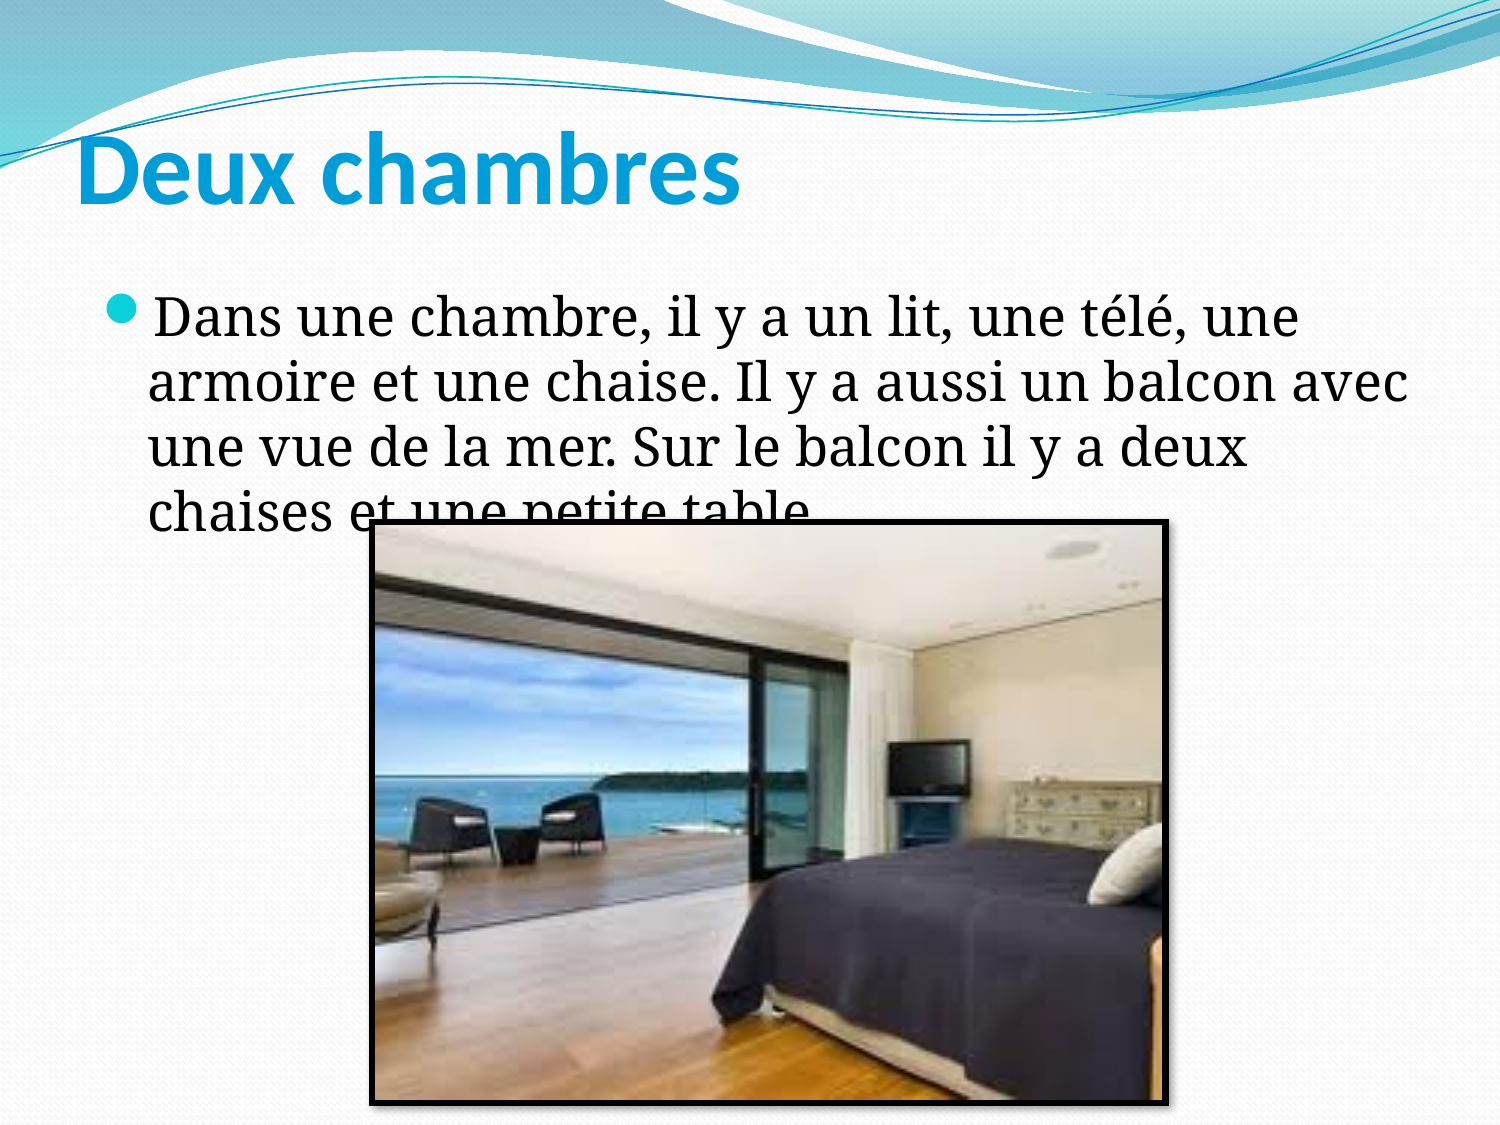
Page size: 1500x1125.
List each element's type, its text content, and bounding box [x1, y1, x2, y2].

list Dans une chambre, il y a un lit, une télé, une armoire et une chaise. Il y a aussi un balcon avec une vue de la mer. Sur le balcon il y a deux chaises et une petite table. [87, 275, 1438, 995]
picture [374, 524, 1163, 1101]
title Deux chambres [75, 37, 1425, 225]
